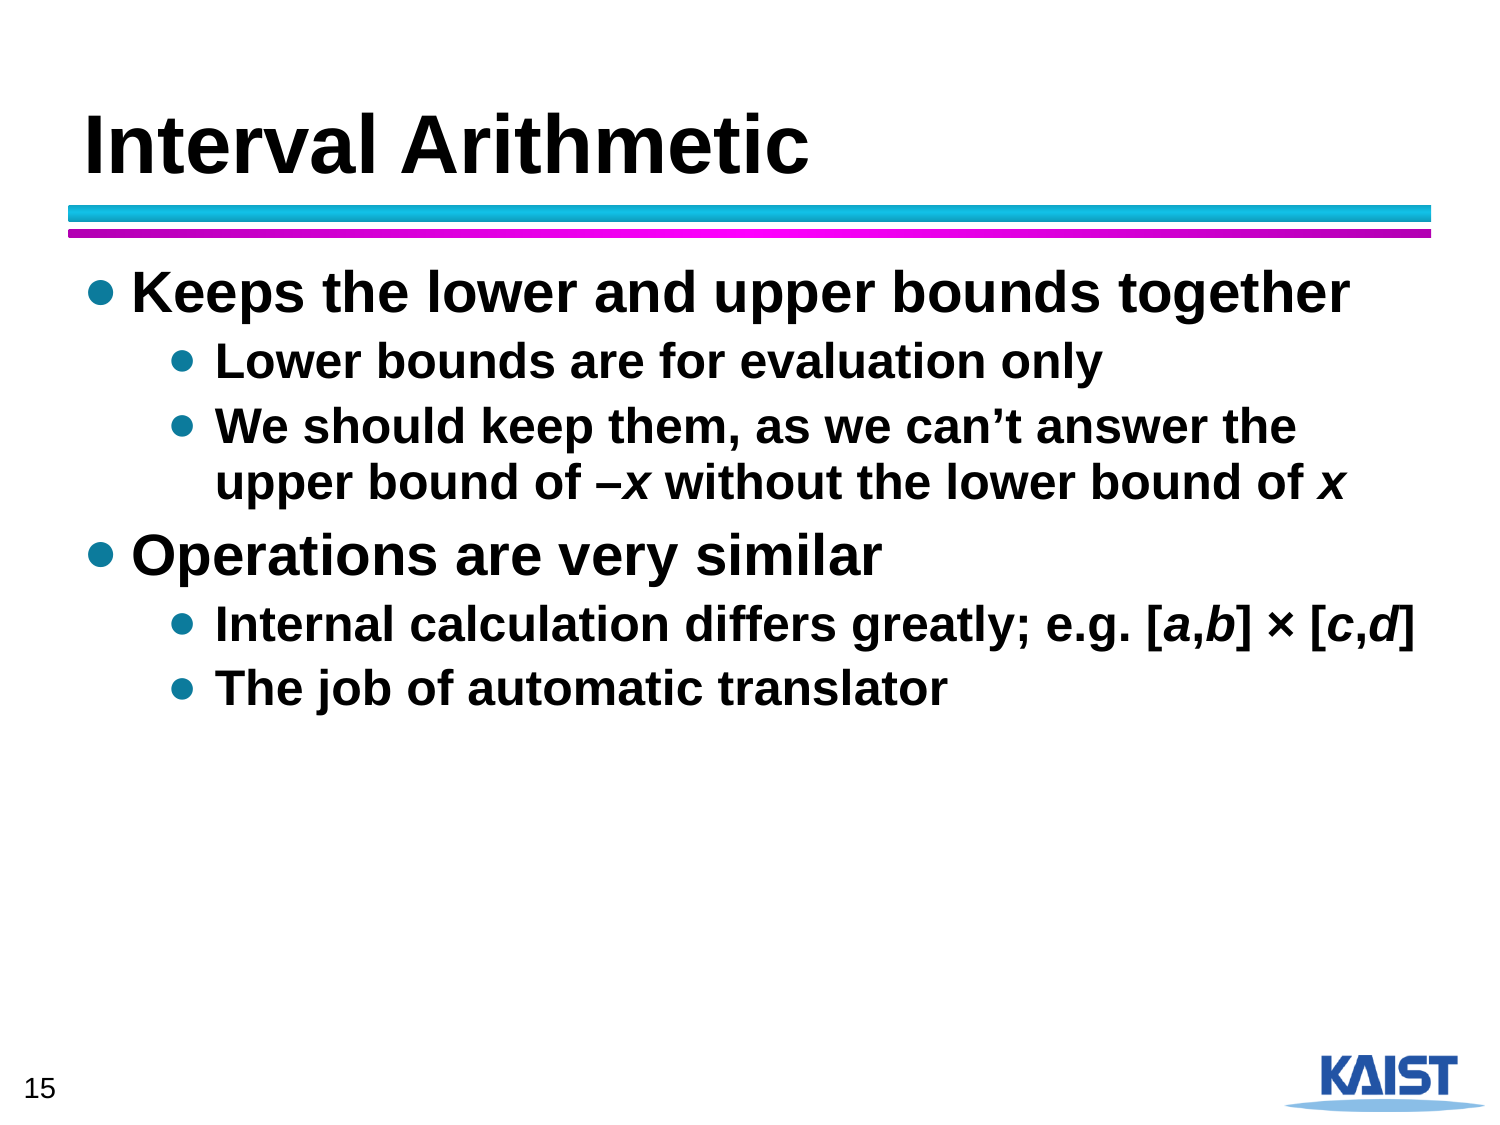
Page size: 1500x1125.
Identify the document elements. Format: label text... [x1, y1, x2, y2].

list Keeps the lower and upper bounds together Lower bounds are for evaluation only We should keep them, as we can’t answer the upper bound of –x without the lower bound of x Operations are very similar Internal calculation differs greatly; e.g. [a,b] × [c,d] The job of automatic translator [68, 259, 1434, 1093]
title Interval Arithmetic [68, 48, 1428, 199]
picture [1284, 1055, 1485, 1112]
